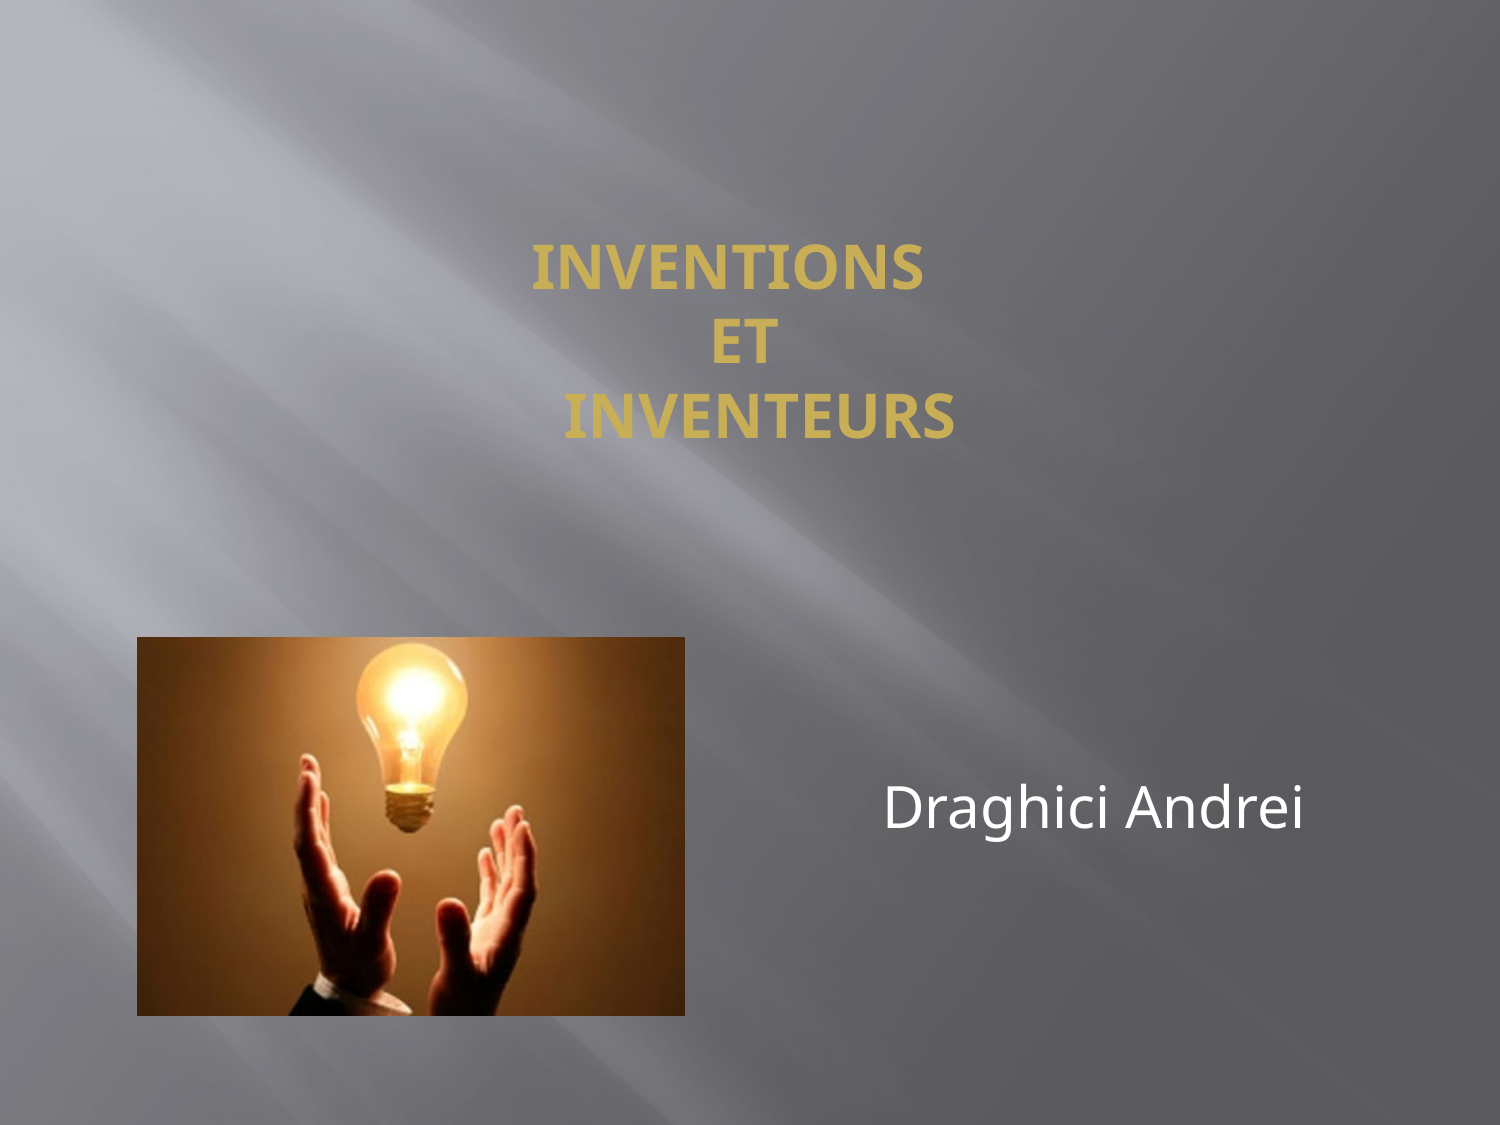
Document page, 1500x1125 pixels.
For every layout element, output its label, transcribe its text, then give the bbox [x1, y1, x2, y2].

title Inventions et Inventeurs [69, 224, 1420, 525]
picture [137, 637, 685, 1016]
subtitle Draghici Andrei [737, 762, 1450, 875]
